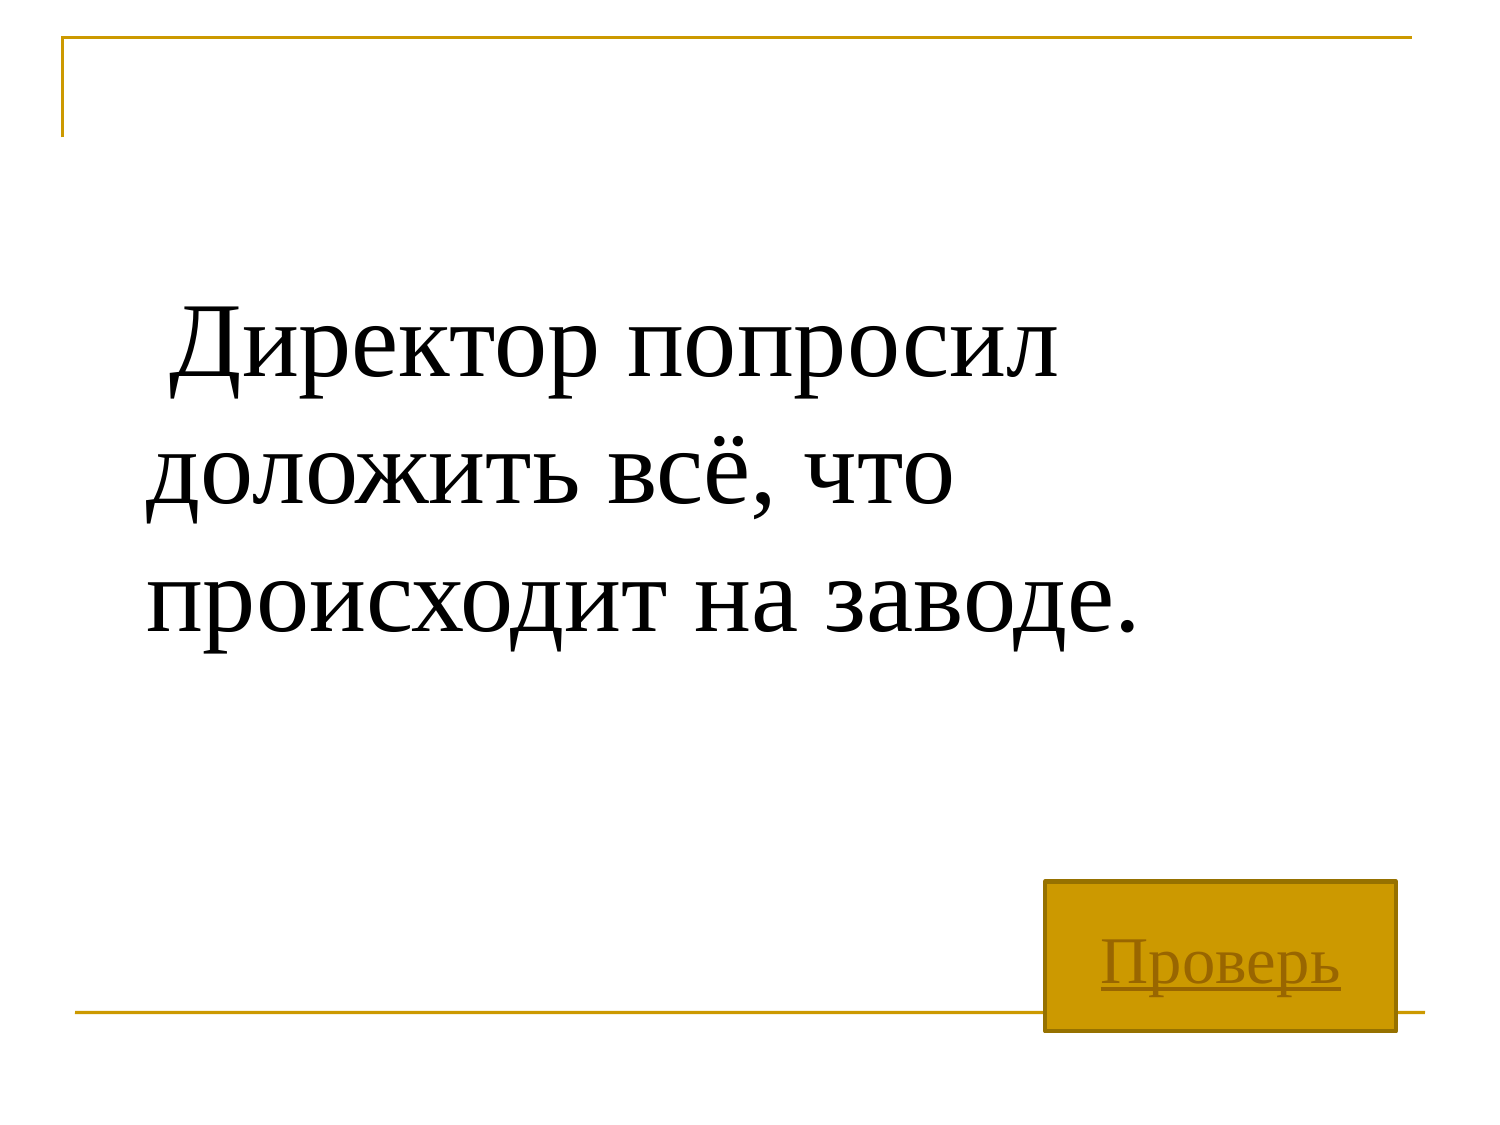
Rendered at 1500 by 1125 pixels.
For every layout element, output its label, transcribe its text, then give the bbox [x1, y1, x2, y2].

list Директор попросил доложить всё, что происходит на заводе. [74, 262, 1426, 1006]
text_box Проверь [1043, 879, 1398, 1033]
